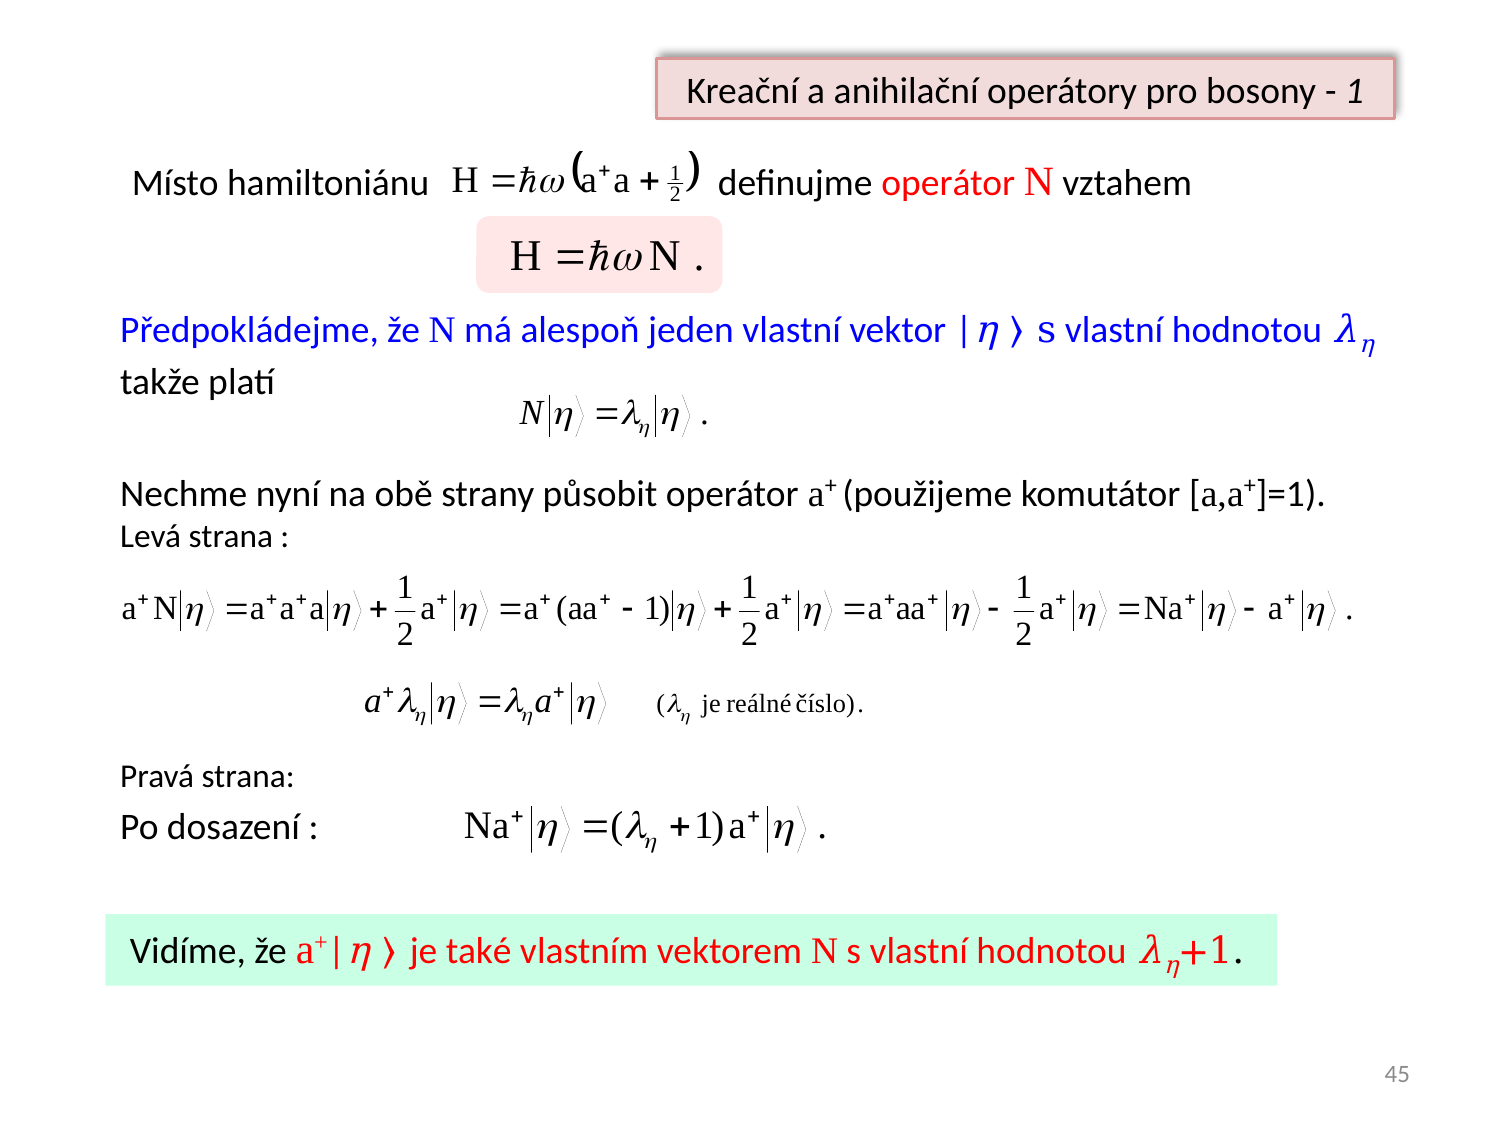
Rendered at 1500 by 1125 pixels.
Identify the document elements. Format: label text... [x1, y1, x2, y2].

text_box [358, 673, 870, 733]
text_box Předpokládejme, že N má alespoň jeden vlastní vektor |η ⟩ s vlastní hodnotou λη takže platí [105, 292, 1418, 410]
text_box Vidíme, že a+|η ⟩ je také vlastním vektorem N s vlastní hodnotou λη+1. [105, 914, 1278, 986]
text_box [116, 146, 1219, 213]
text_box Po dosazení : [105, 794, 352, 855]
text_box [456, 796, 834, 862]
slide_number 45 [1074, 1042, 1425, 1103]
text_box Nechme nyní na obě strany působit operátor a+ (použijeme komutátor [a,a+]=1). Levá strana : Pravá strana: [105, 457, 1372, 802]
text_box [512, 386, 716, 446]
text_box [116, 565, 1358, 654]
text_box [476, 215, 723, 294]
text_box Kreační a anihilační operátory pro bosony - 1 [656, 58, 1395, 119]
